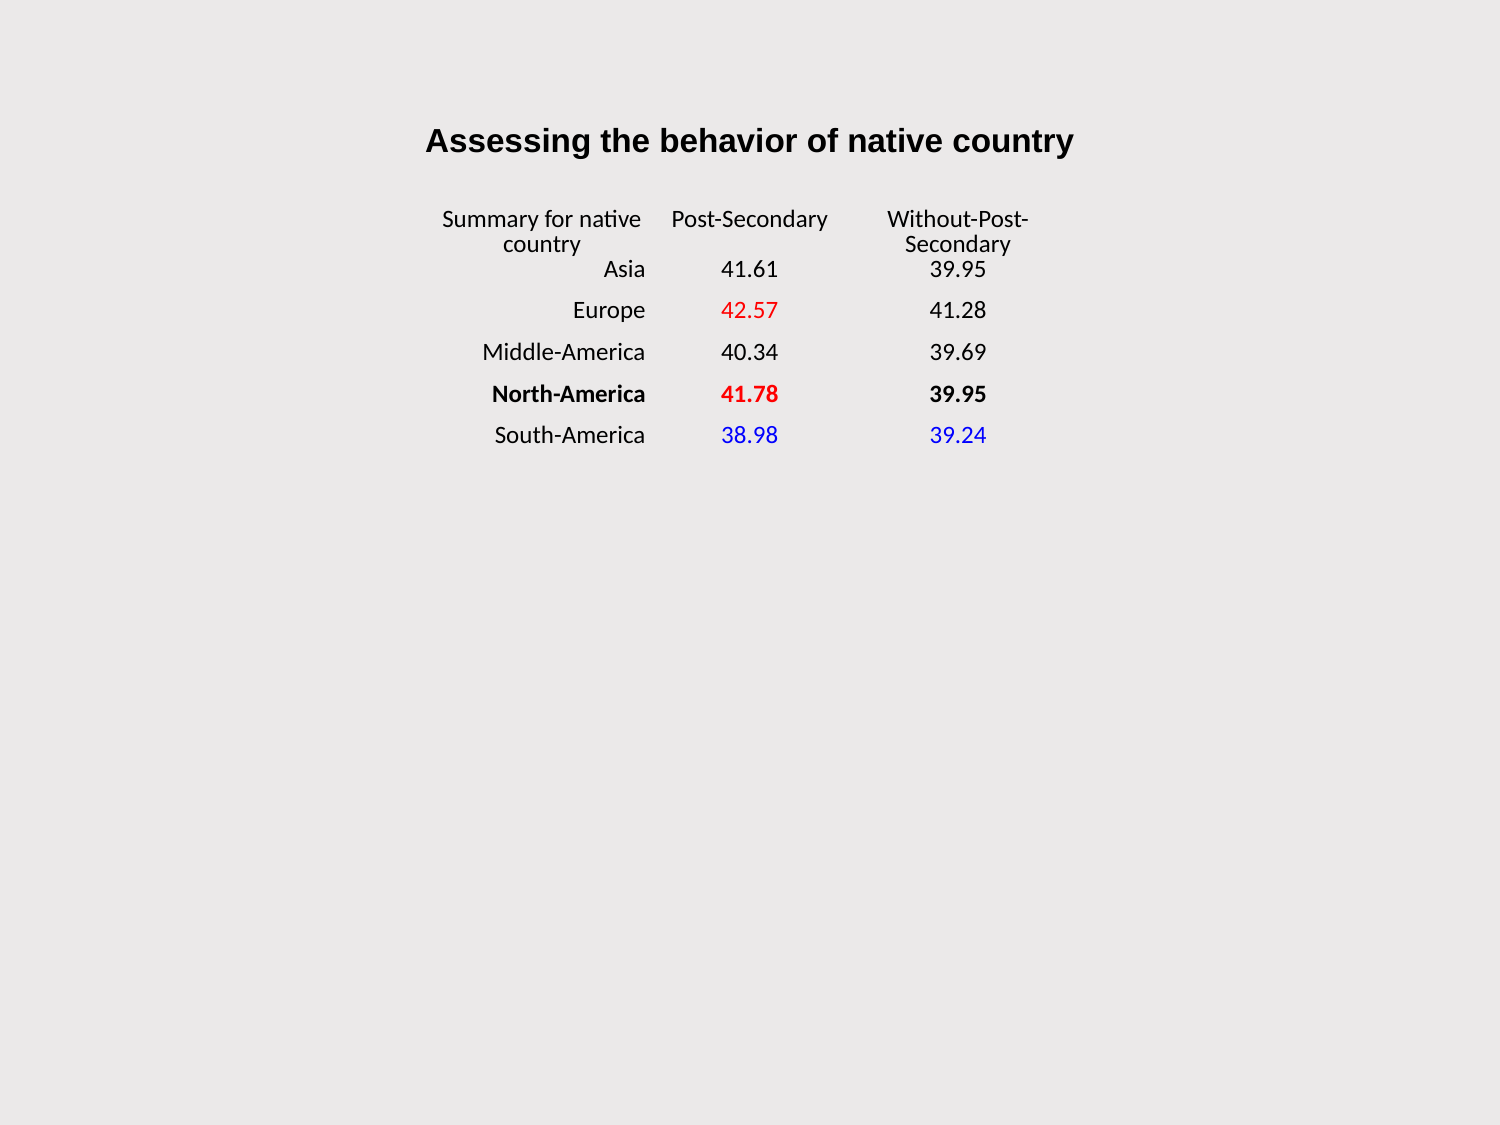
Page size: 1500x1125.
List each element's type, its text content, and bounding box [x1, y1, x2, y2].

table_cell 39.95 [854, 258, 1062, 300]
table_cell 39.69 [854, 342, 1062, 383]
table_header Post-Secondary [646, 208, 854, 258]
table_cell 41.28 [854, 300, 1062, 342]
table_cell 39.24 [854, 425, 1062, 467]
table_header Without-Post-Secondary [854, 208, 1062, 258]
table_cell 38.98 [646, 425, 854, 467]
table_cell 41.78 [646, 383, 854, 425]
table_cell South-America [437, 425, 646, 467]
table_cell Europe [437, 300, 646, 342]
table_cell Middle-America [437, 342, 646, 383]
table_cell North-America [437, 383, 646, 425]
table_cell 39.95 [854, 383, 1062, 425]
table_header Summary for native country [437, 208, 646, 258]
table_cell Asia [437, 258, 646, 300]
table_cell 40.34 [646, 342, 854, 383]
table_cell 42.57 [646, 300, 854, 342]
title Assessing the behavior of native country [75, 45, 1425, 233]
table_cell 41.61 [646, 258, 854, 300]
